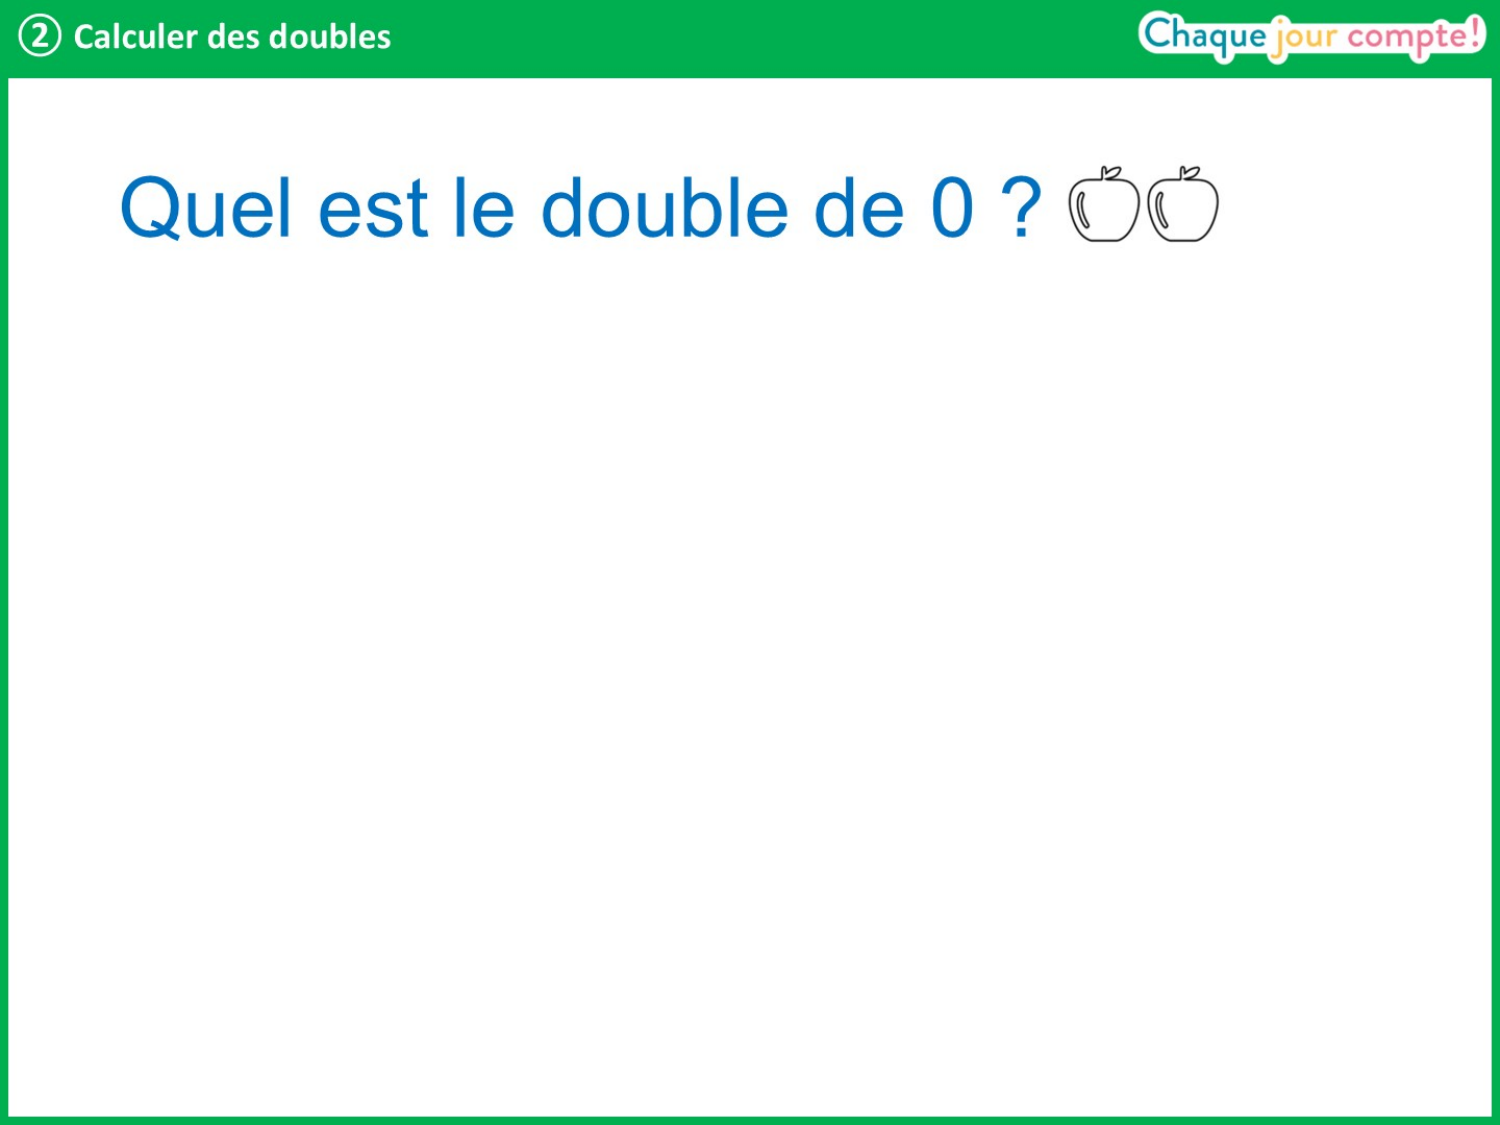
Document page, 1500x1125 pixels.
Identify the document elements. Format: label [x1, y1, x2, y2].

list [0, 0, 1500, 1125]
